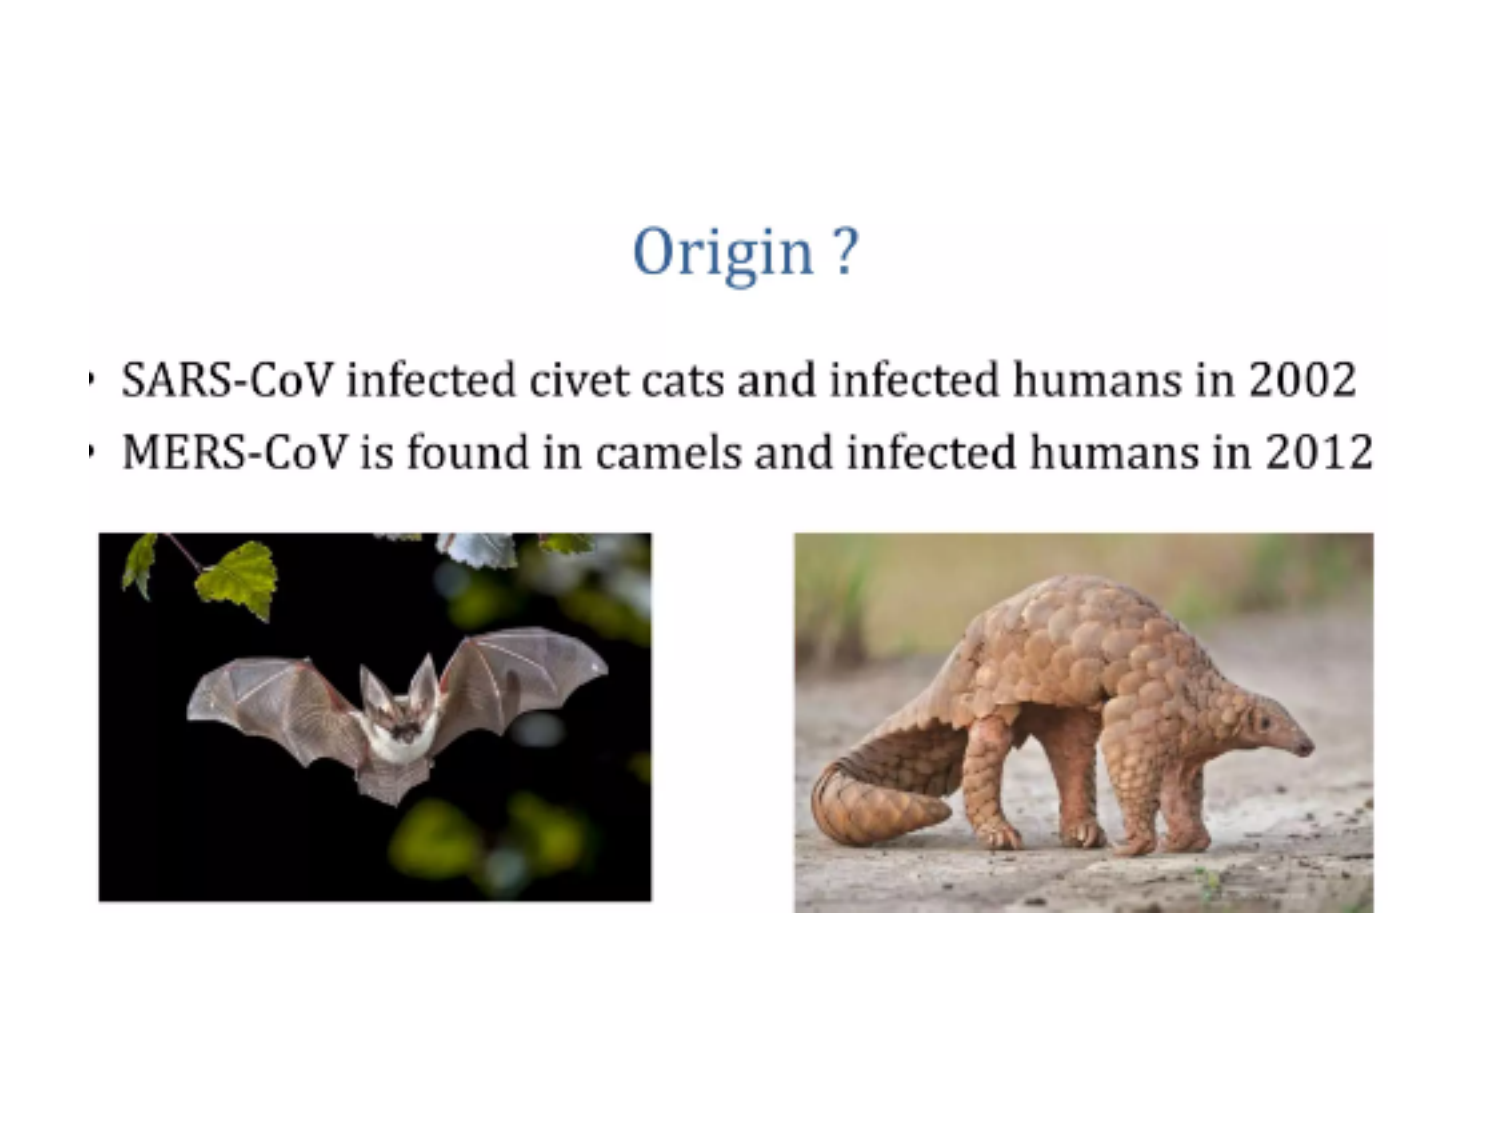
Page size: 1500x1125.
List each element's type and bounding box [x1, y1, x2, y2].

picture [89, 224, 1388, 913]
